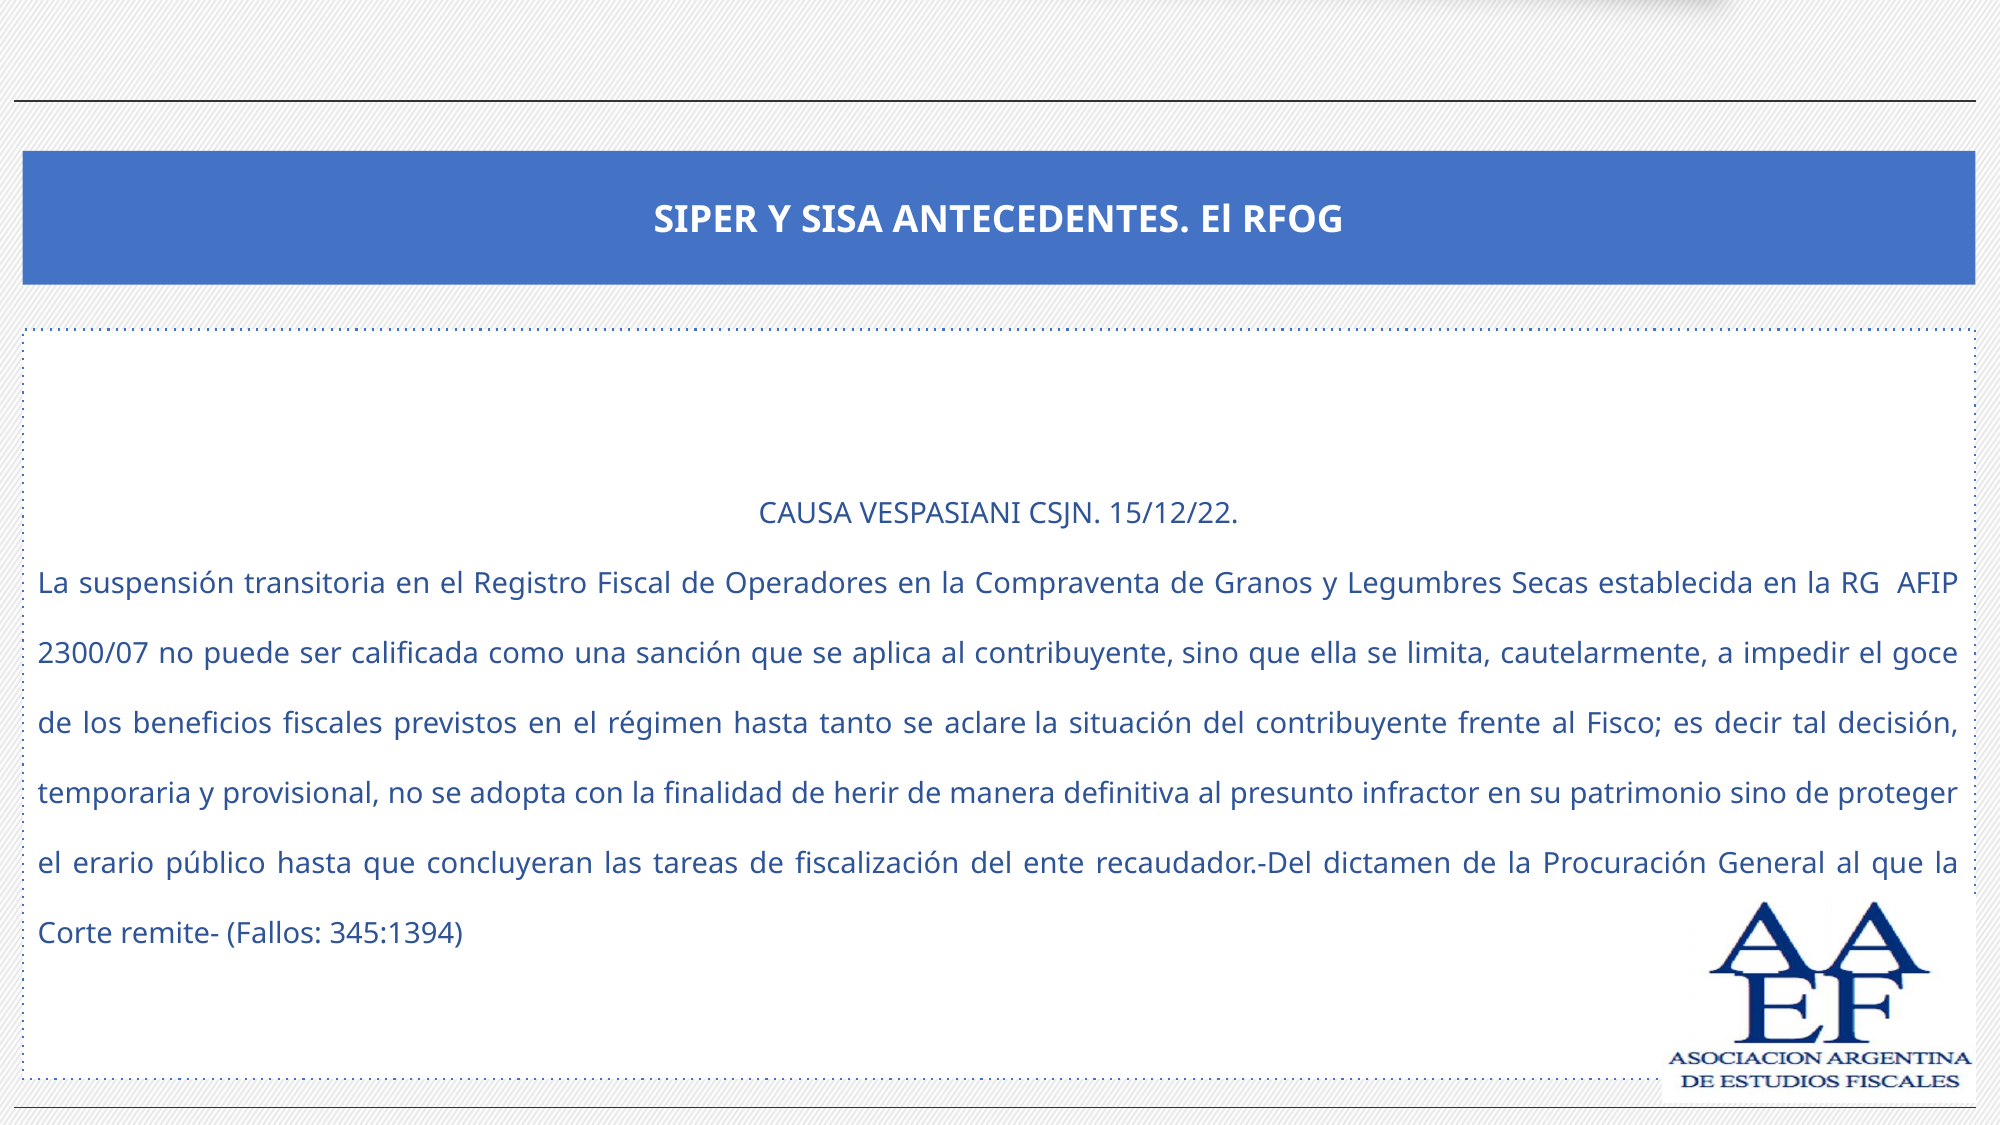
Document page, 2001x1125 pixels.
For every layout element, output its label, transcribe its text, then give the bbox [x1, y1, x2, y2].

text_box CAUSA VESPASIANI CSJN. 15/12/22. La suspensión transitoria en el Registro Fiscal de Operadores en la Compraventa de Granos y Legumbres Secas establecida en la RG AFIP 2300/07 no puede ser calificada como una sanción que se aplica al contribuyente, sino que ella se limita, cautelarmente, a impedir el goce de los beneficios fiscales previstos en el régimen hasta tanto se aclare la situación del contribuyente frente al Fisco; es decir tal decisión, temporaria y provisional, no se adopta con la finalidad de herir de manera definitiva al presunto infractor en su patrimonio sino de proteger el erario público hasta que concluyeran las tareas de fiscalización del ente recaudador.-Del dictamen de la Procuración General al que la Corte remite- (Fallos: 345:1394) [22, 329, 1976, 1079]
text_box SIPER Y SISA ANTECEDENTES. El RFOG [22, 150, 1976, 285]
picture [0, 0, 2000, 1125]
